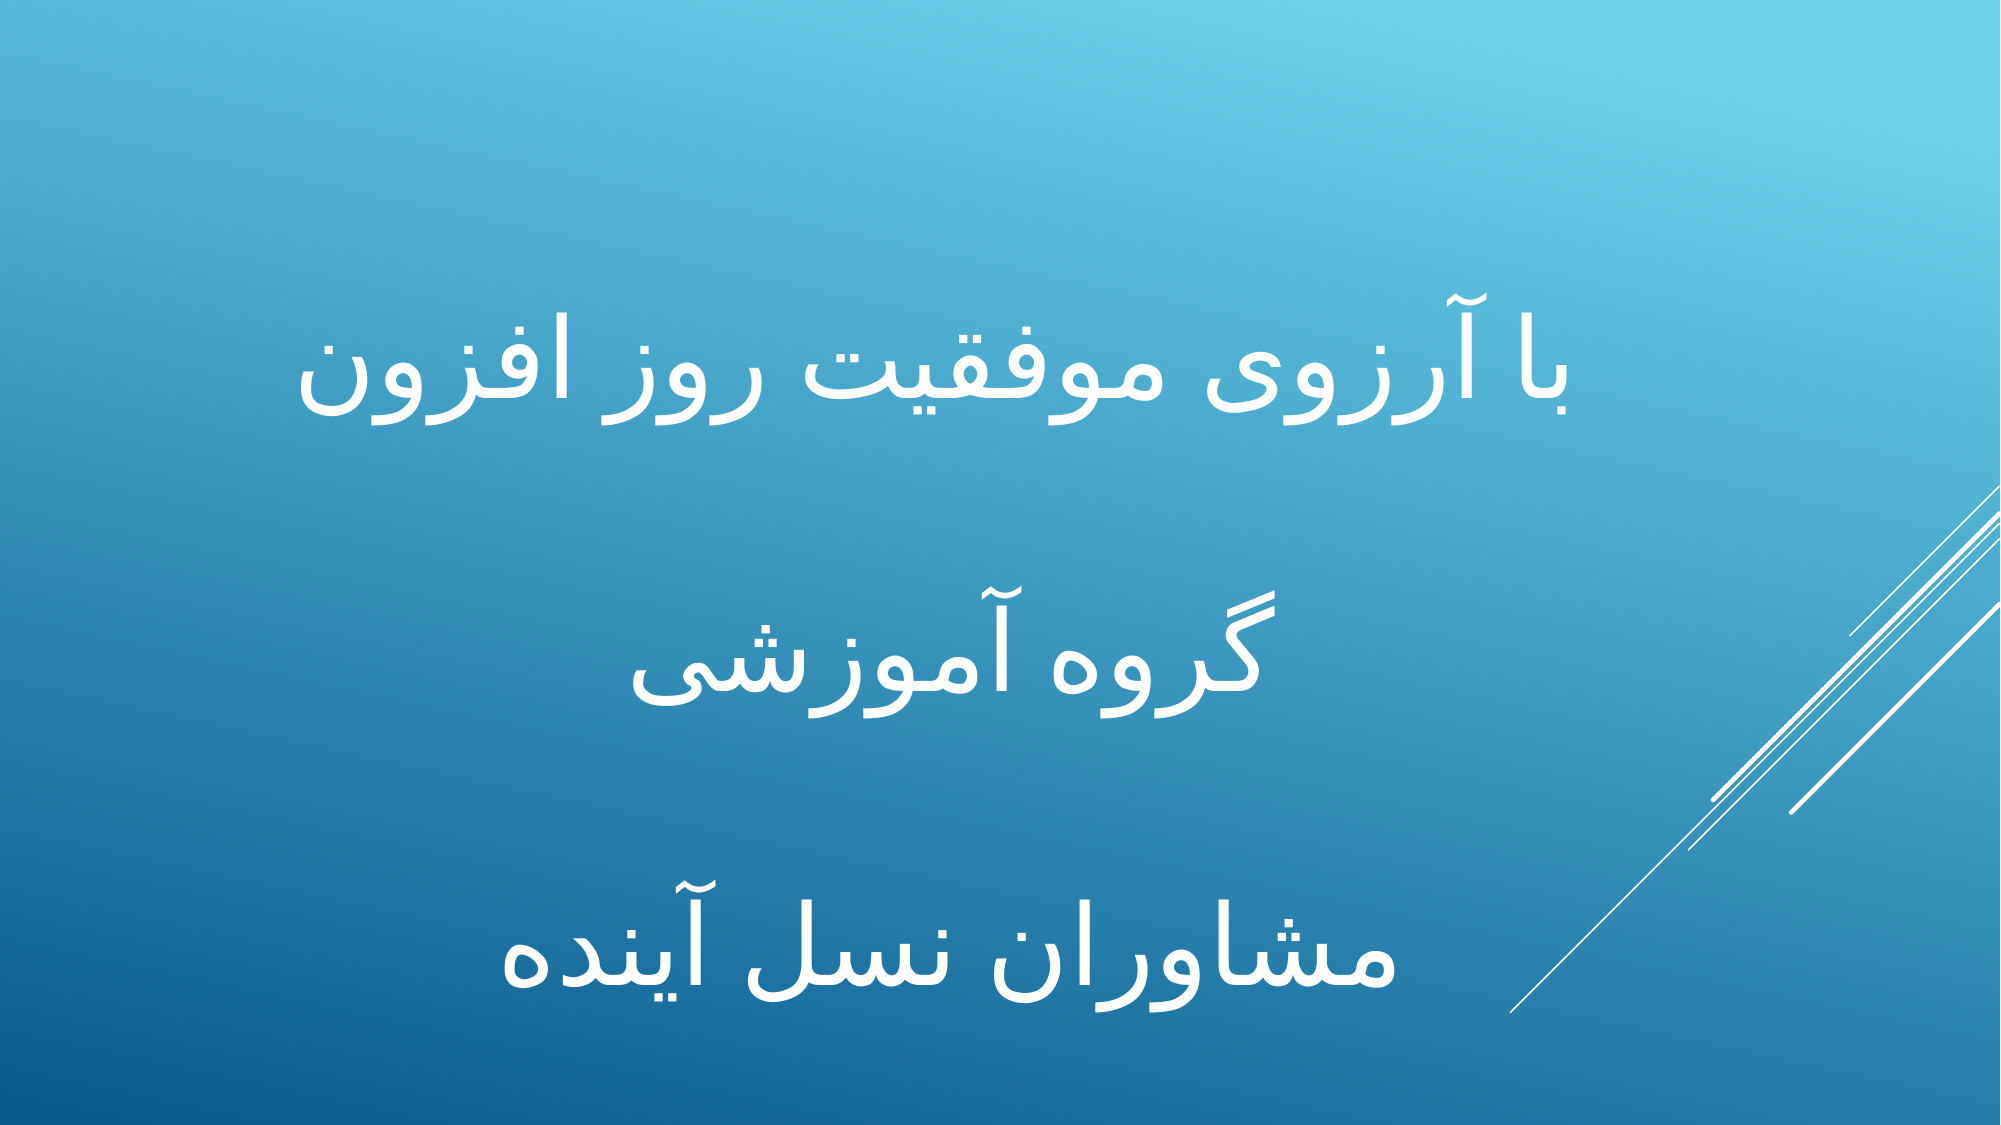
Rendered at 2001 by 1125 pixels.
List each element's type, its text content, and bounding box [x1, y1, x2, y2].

title با آرزوی موفقیت روز افزون گروه آموزشی مشاوران نسل آینده [154, 142, 1718, 1040]
